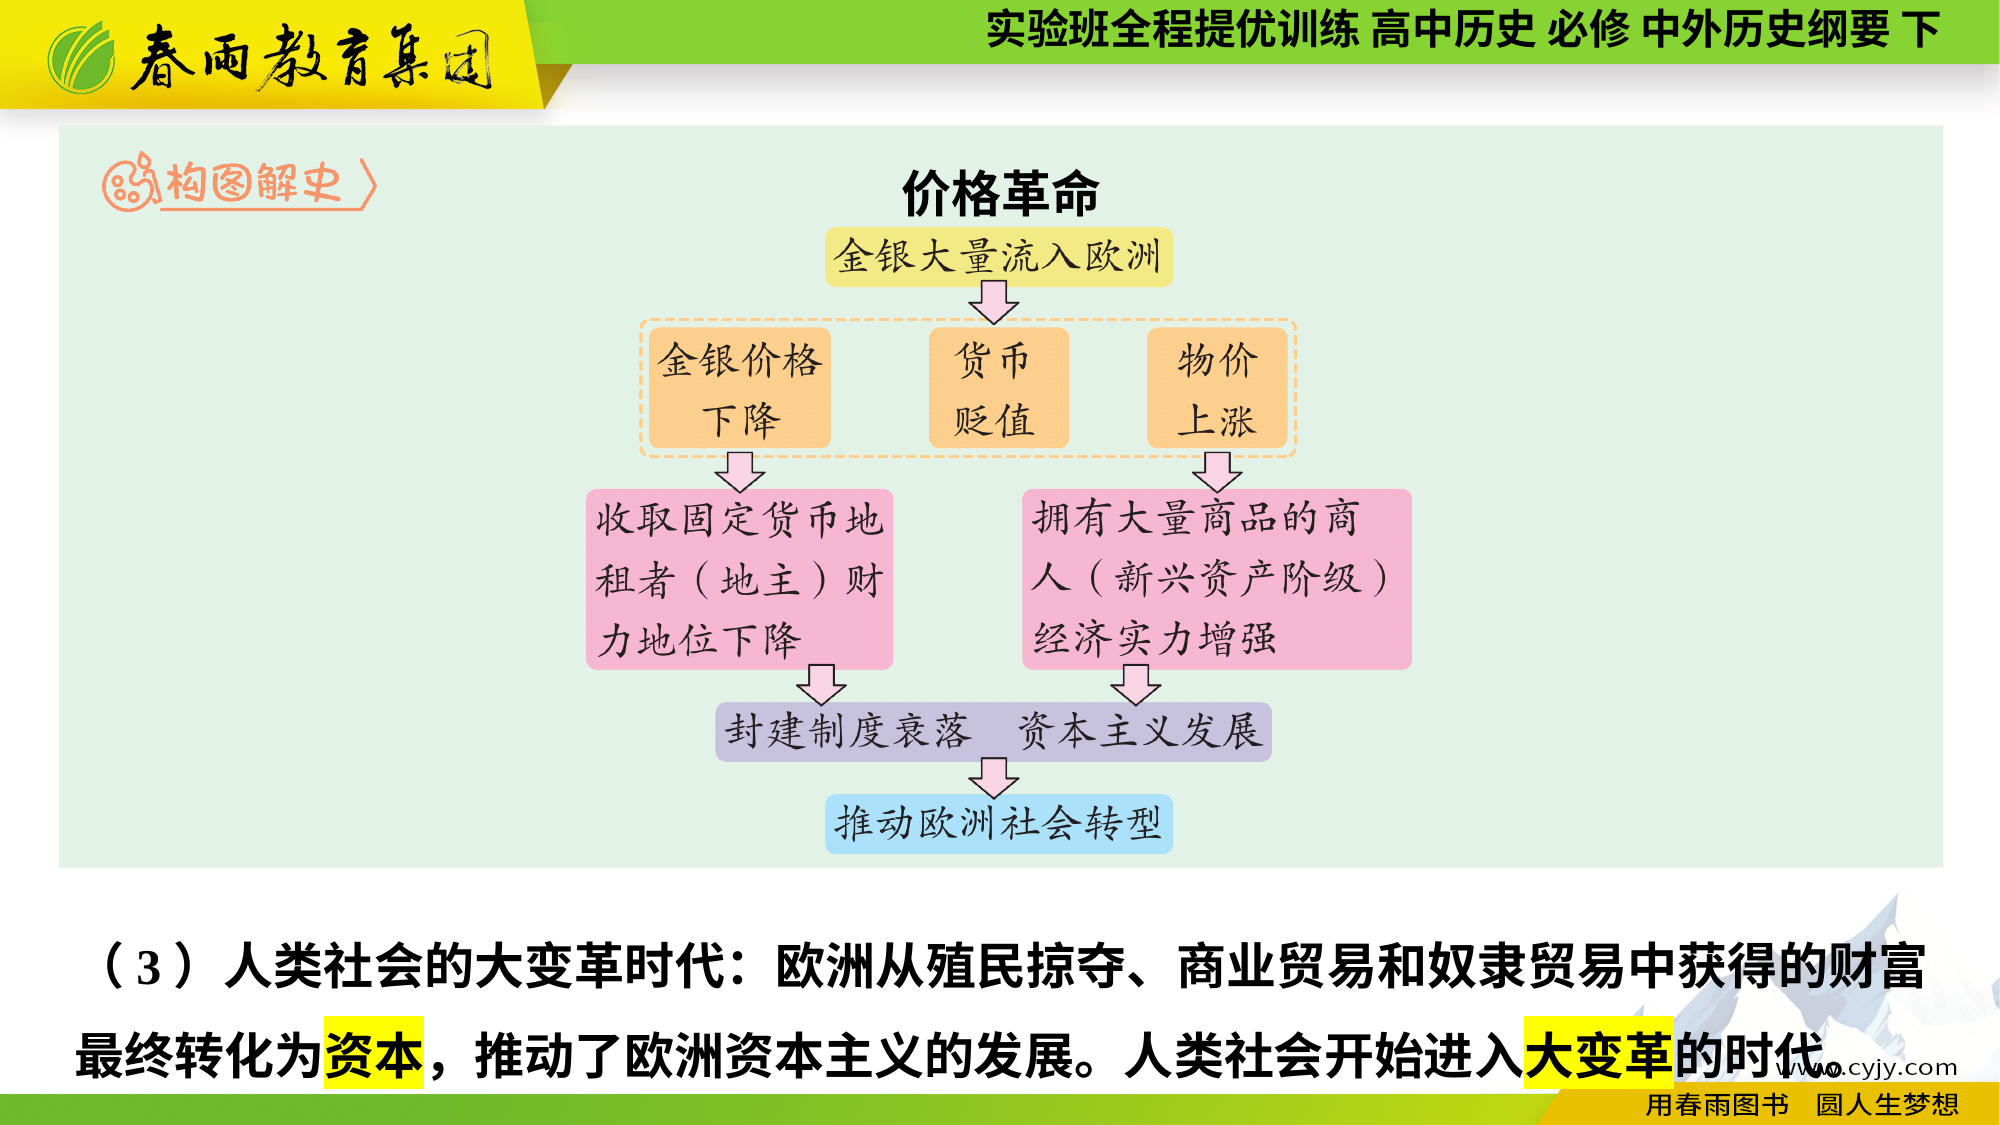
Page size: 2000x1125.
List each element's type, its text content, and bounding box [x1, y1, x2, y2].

list 价格革命 [59, 125, 1944, 868]
text_box （3）人类社会的大变革时代：欧洲从殖民掠夺、商业贸易和奴隶贸易中获得的财富最终转化为资本，推动了欧洲资本主义的发展。人类社会开始进入大变革的时代。 [59, 896, 1944, 1092]
picture [0, 0, 2000, 1125]
